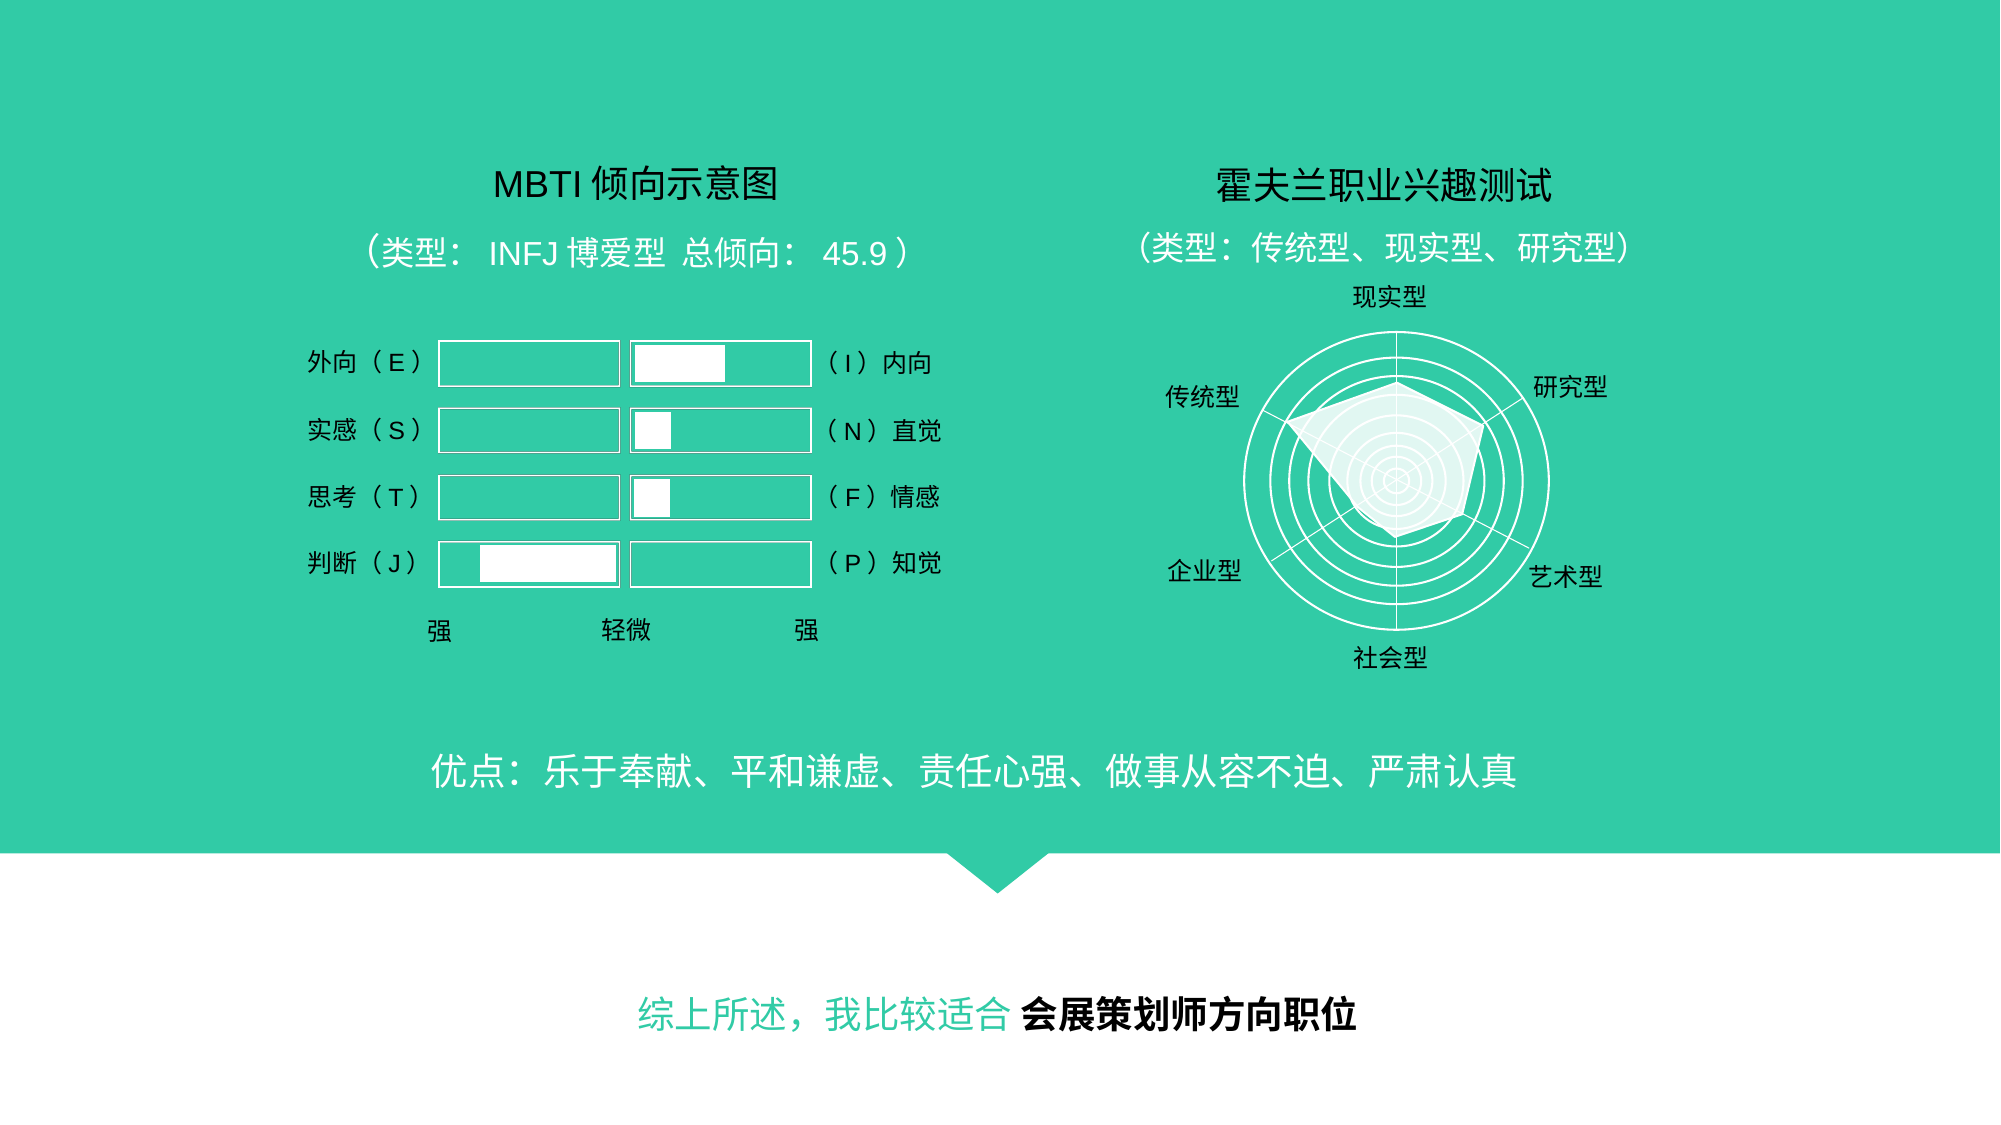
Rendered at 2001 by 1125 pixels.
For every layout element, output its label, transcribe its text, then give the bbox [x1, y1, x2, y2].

text_box 霍夫兰职业兴趣测试 （类型：传统型、现实型、研究型） [1103, 132, 1666, 275]
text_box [1150, 274, 1703, 681]
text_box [292, 339, 973, 654]
text_box [0, 853, 2000, 1125]
text_box 综上所述，我比较适合 会展策划师方向职位 [557, 984, 1438, 1044]
text_box 优点：乐于奉献、平和谦虚、责任心强、做事从容不迫、严肃认真 [415, 740, 1584, 801]
text_box [906, 821, 1089, 894]
text_box MBTI倾向示意图 （类型：INFJ博爱型 总倾向：45.9） [231, 130, 1041, 281]
